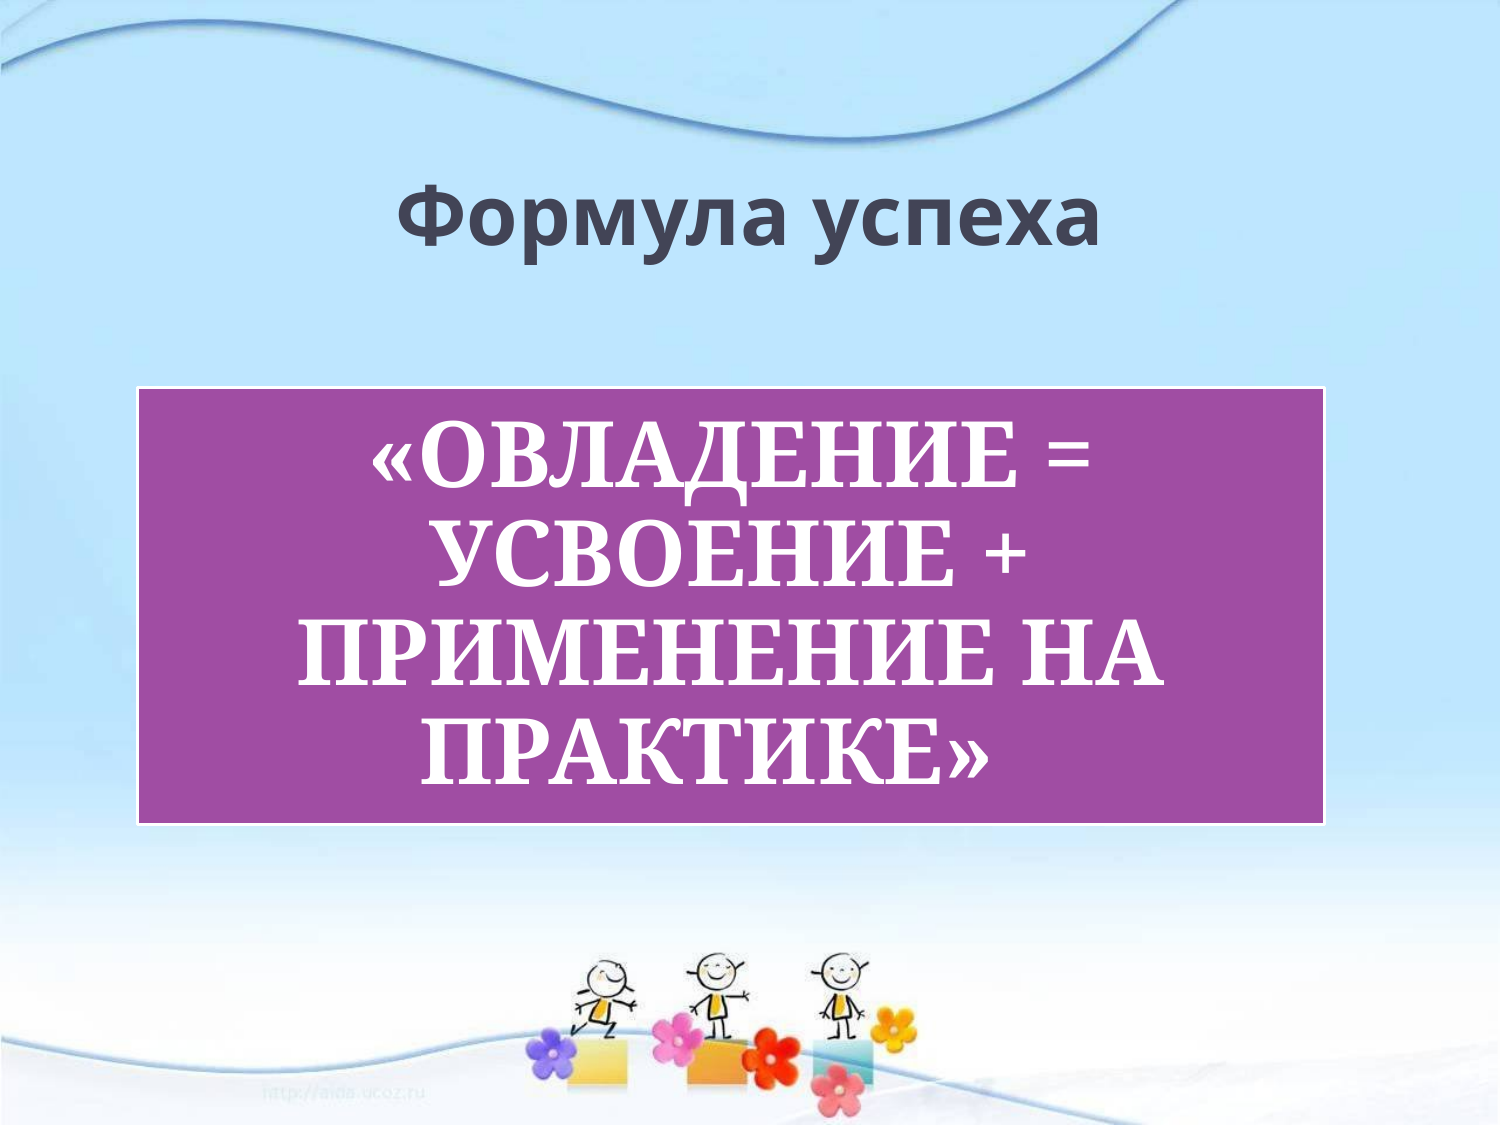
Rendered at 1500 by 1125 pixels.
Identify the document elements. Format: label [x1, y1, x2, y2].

list [137, 387, 1326, 826]
picture [0, 0, 1500, 1125]
